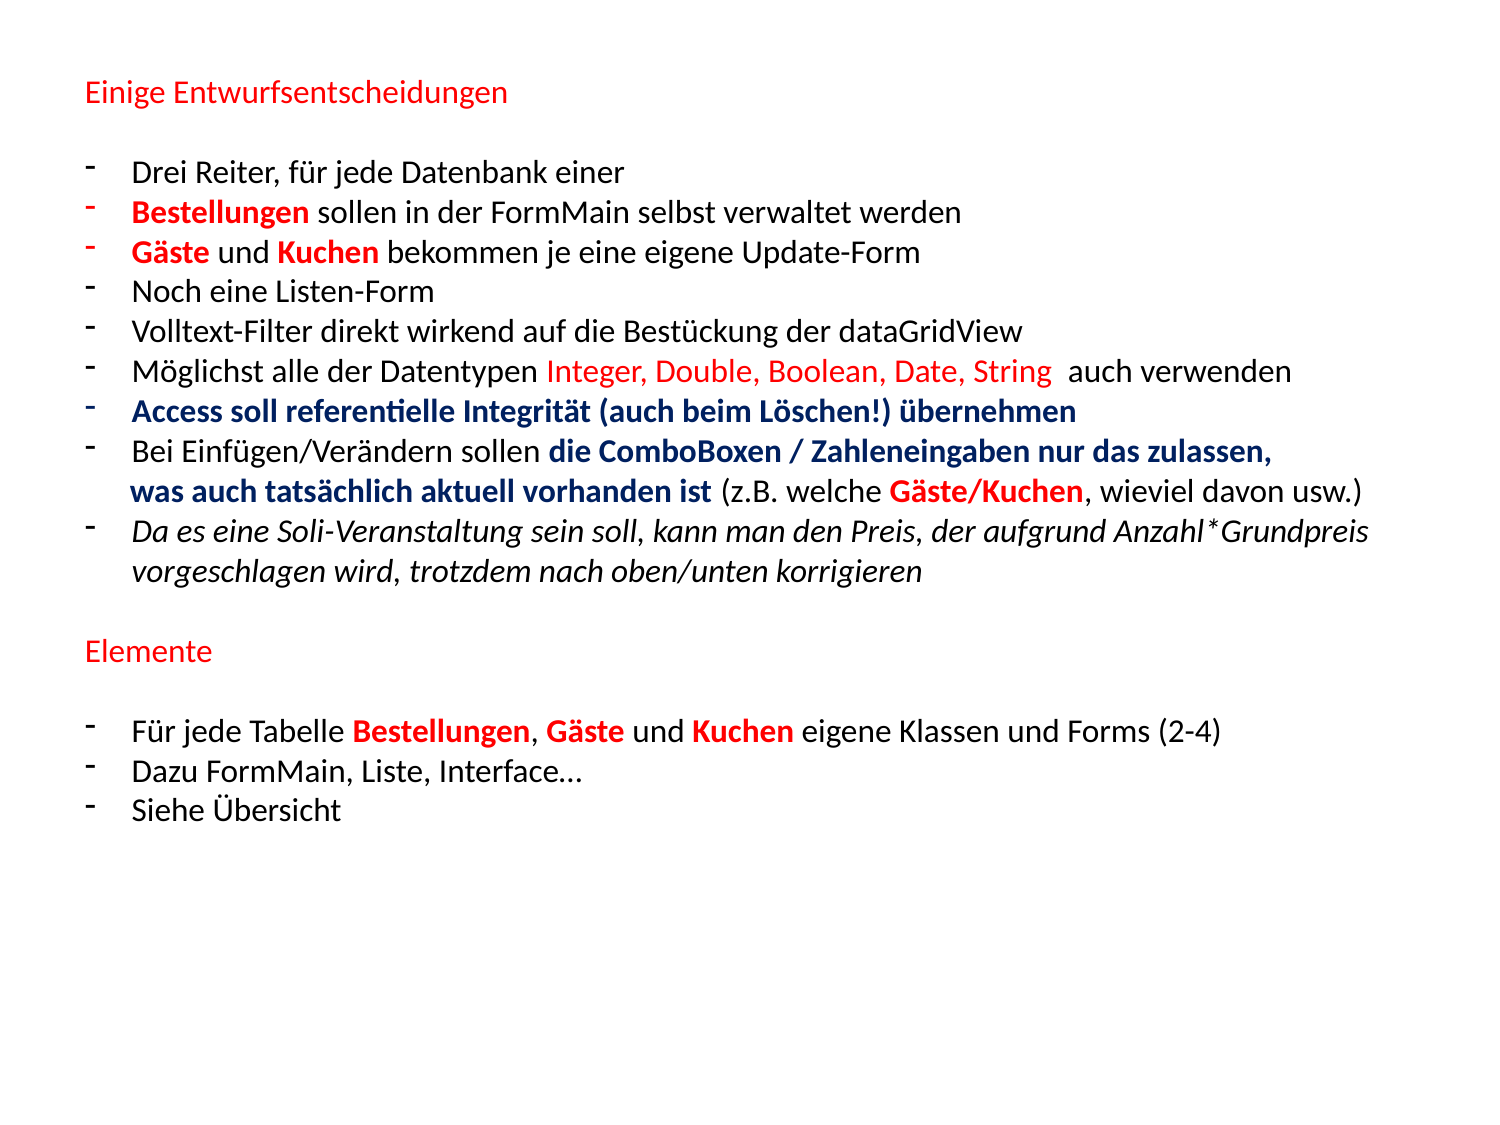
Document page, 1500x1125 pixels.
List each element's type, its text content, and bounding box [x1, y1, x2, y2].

text_box Einige Entwurfsentscheidungen Drei Reiter, für jede Datenbank einer Bestellungen sollen in der FormMain selbst verwaltet werden Gäste und Kuchen bekommen je eine eigene Update-Form Noch eine Listen-Form Volltext-Filter direkt wirkend auf die Bestückung der dataGridView Möglichst alle der Datentypen Integer, Double, Boolean, Date, String auch verwenden Access soll referentielle Integrität (auch beim Löschen!) übernehmen Bei Einfügen/Verändern sollen die ComboBoxen / Zahleneingaben nur das zulassen, was auch tatsächlich aktuell vorhanden ist (z.B. welche Gäste/Kuchen, wieviel davon usw.) Da es eine Soli-Veranstaltung sein soll, kann man den Preis, der aufgrund Anzahl*Grundpreis vorgeschlagen wird, trotzdem nach oben/unten korrigieren Elemente Für jede Tabelle Bestellungen, Gäste und Kuchen eigene Klassen und Forms (2-4) Dazu FormMain, Liste, Interface… Siehe Übersicht [70, 62, 1423, 836]
